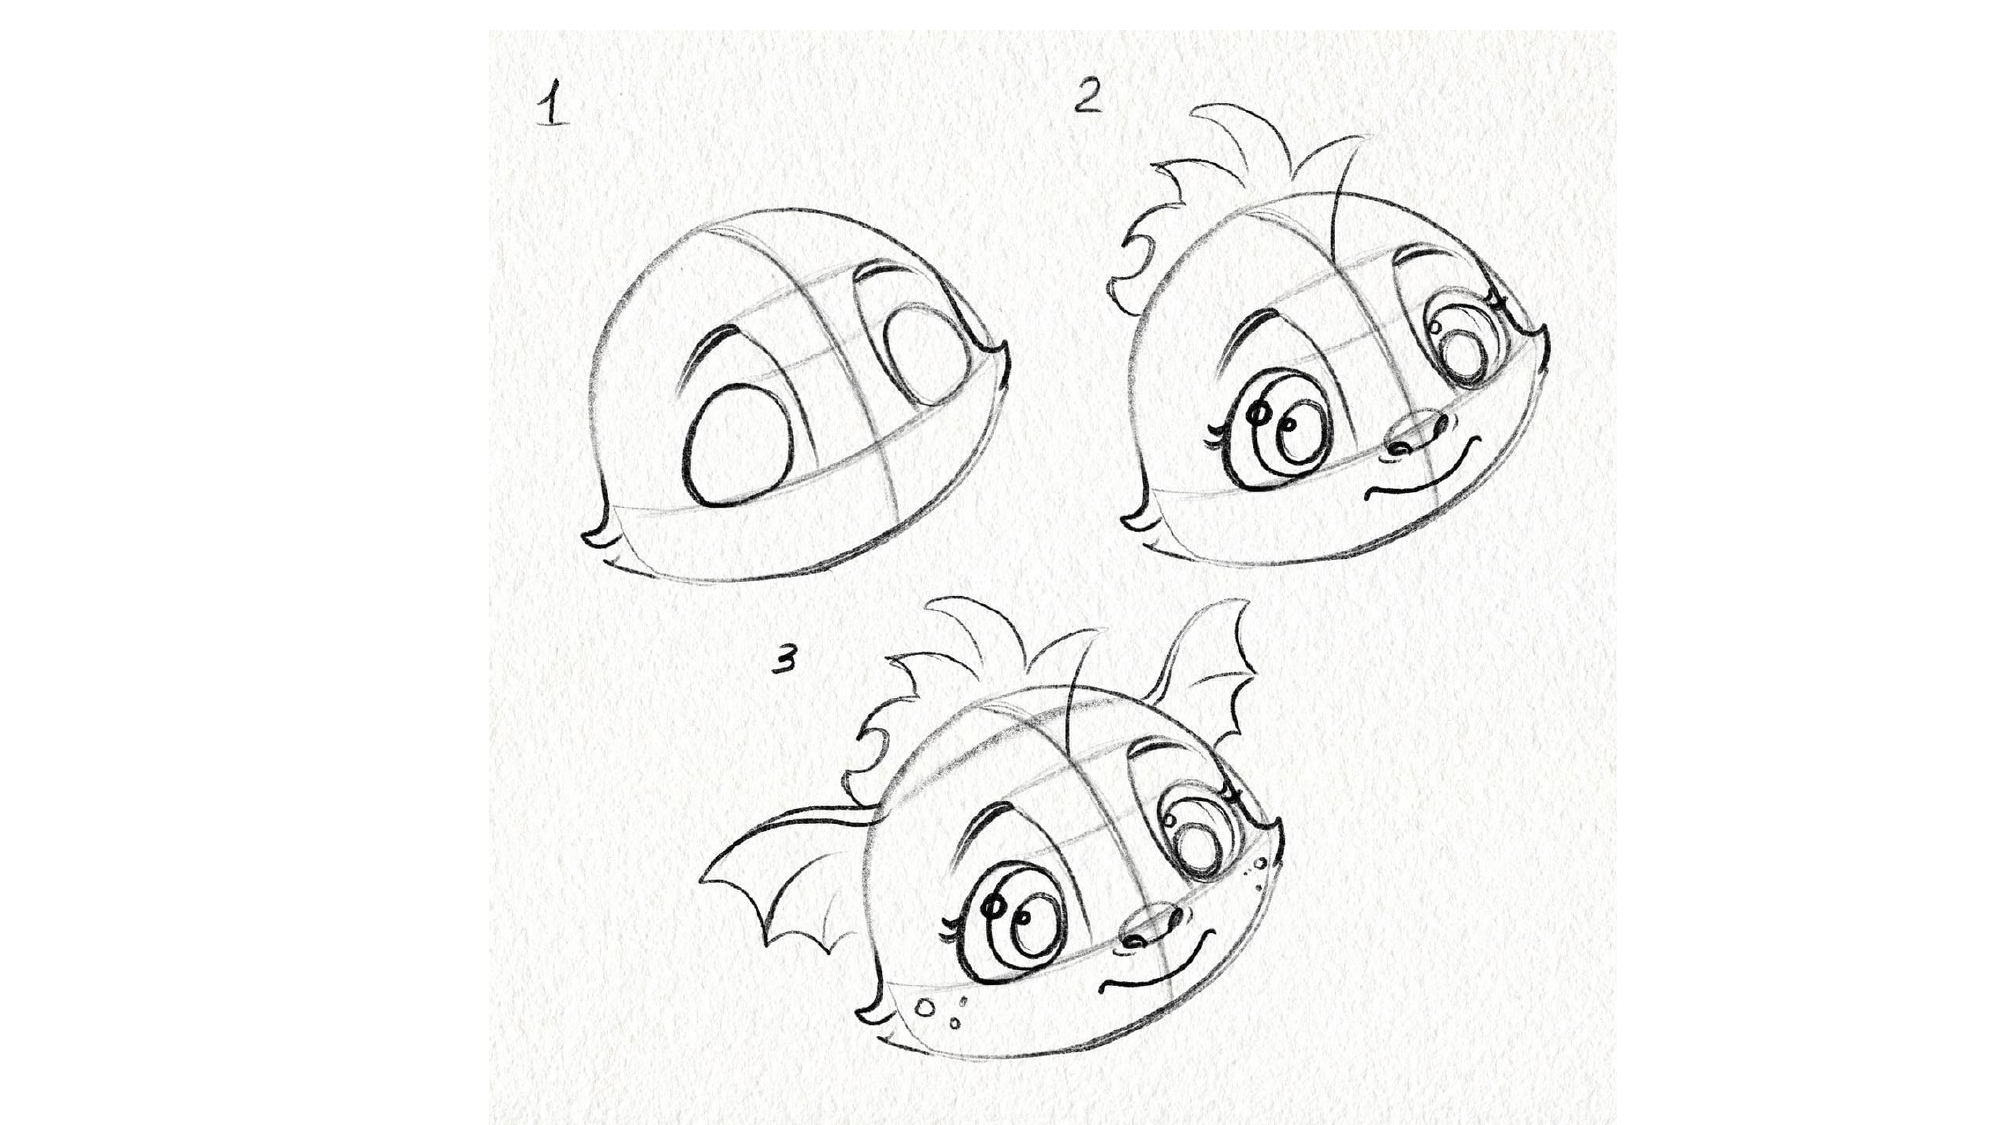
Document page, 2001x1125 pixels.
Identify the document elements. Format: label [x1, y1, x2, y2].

picture [489, 30, 1617, 1125]
